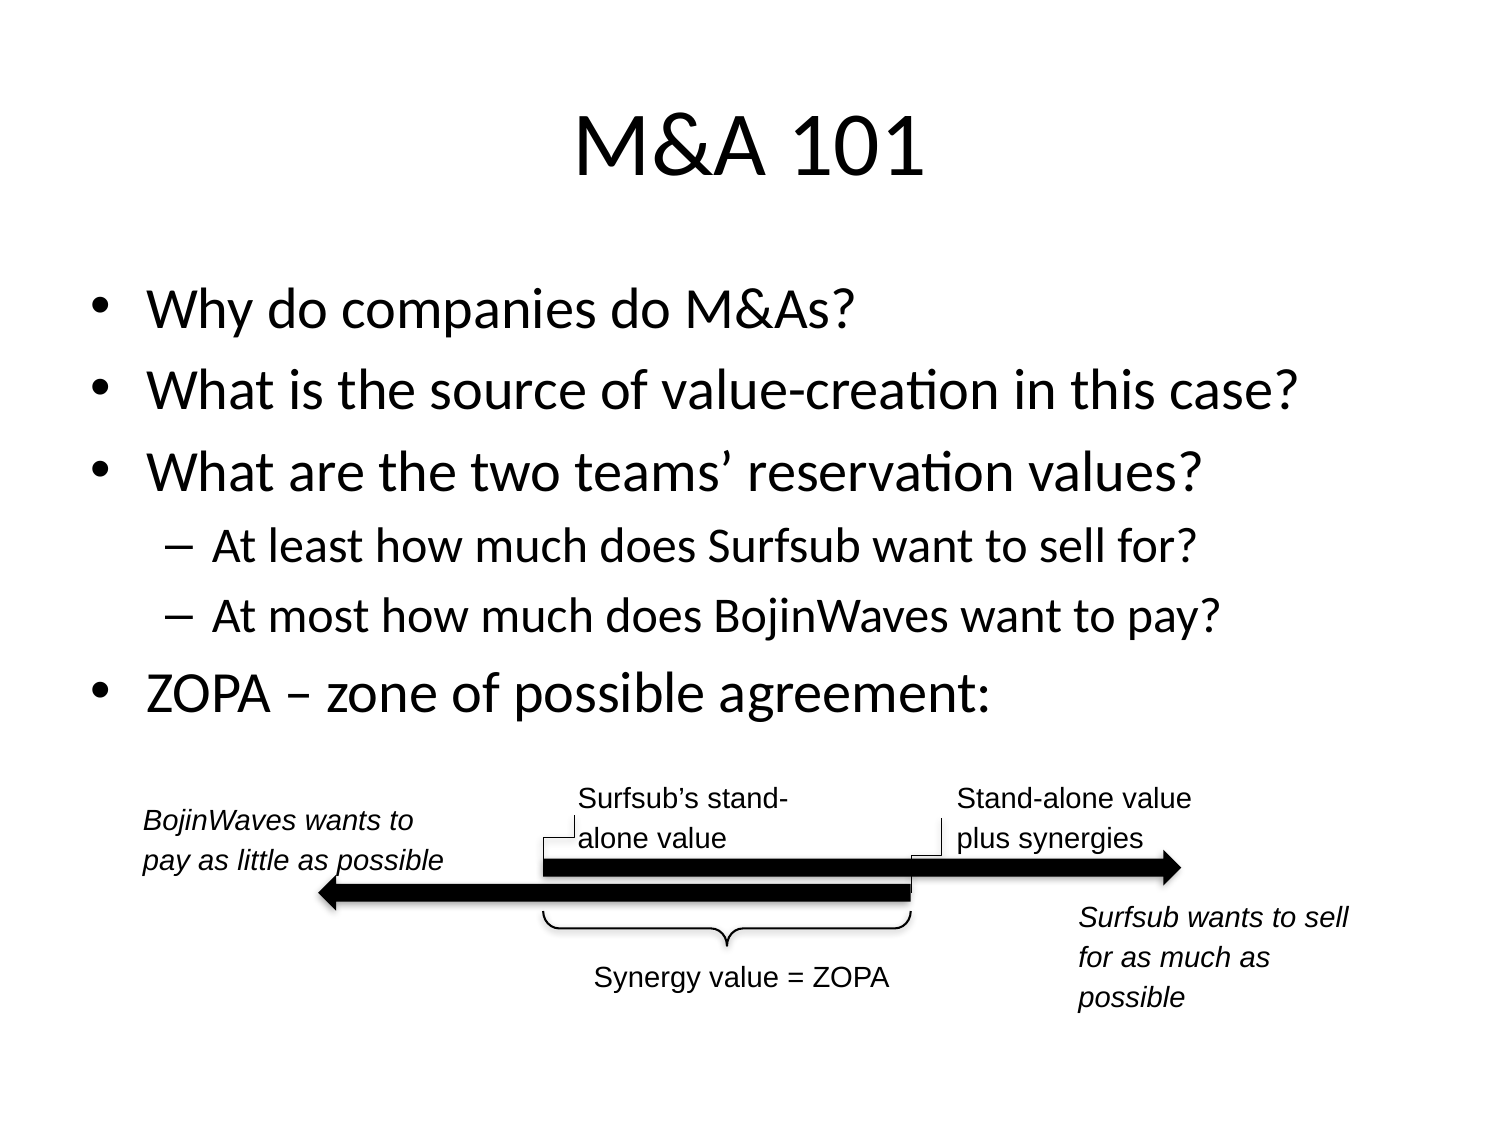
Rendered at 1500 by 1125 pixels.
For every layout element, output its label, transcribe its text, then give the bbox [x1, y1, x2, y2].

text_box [127, 766, 1402, 1001]
list Why do companies do M&As? What is the source of value-creation in this case? What are the two teams’ reservation values? At least how much does Surfsub want to sell for? At most how much does BojinWaves want to pay? ZOPA – zone of possible agreement: [75, 262, 1425, 1005]
title M&A 101 [75, 45, 1425, 233]
